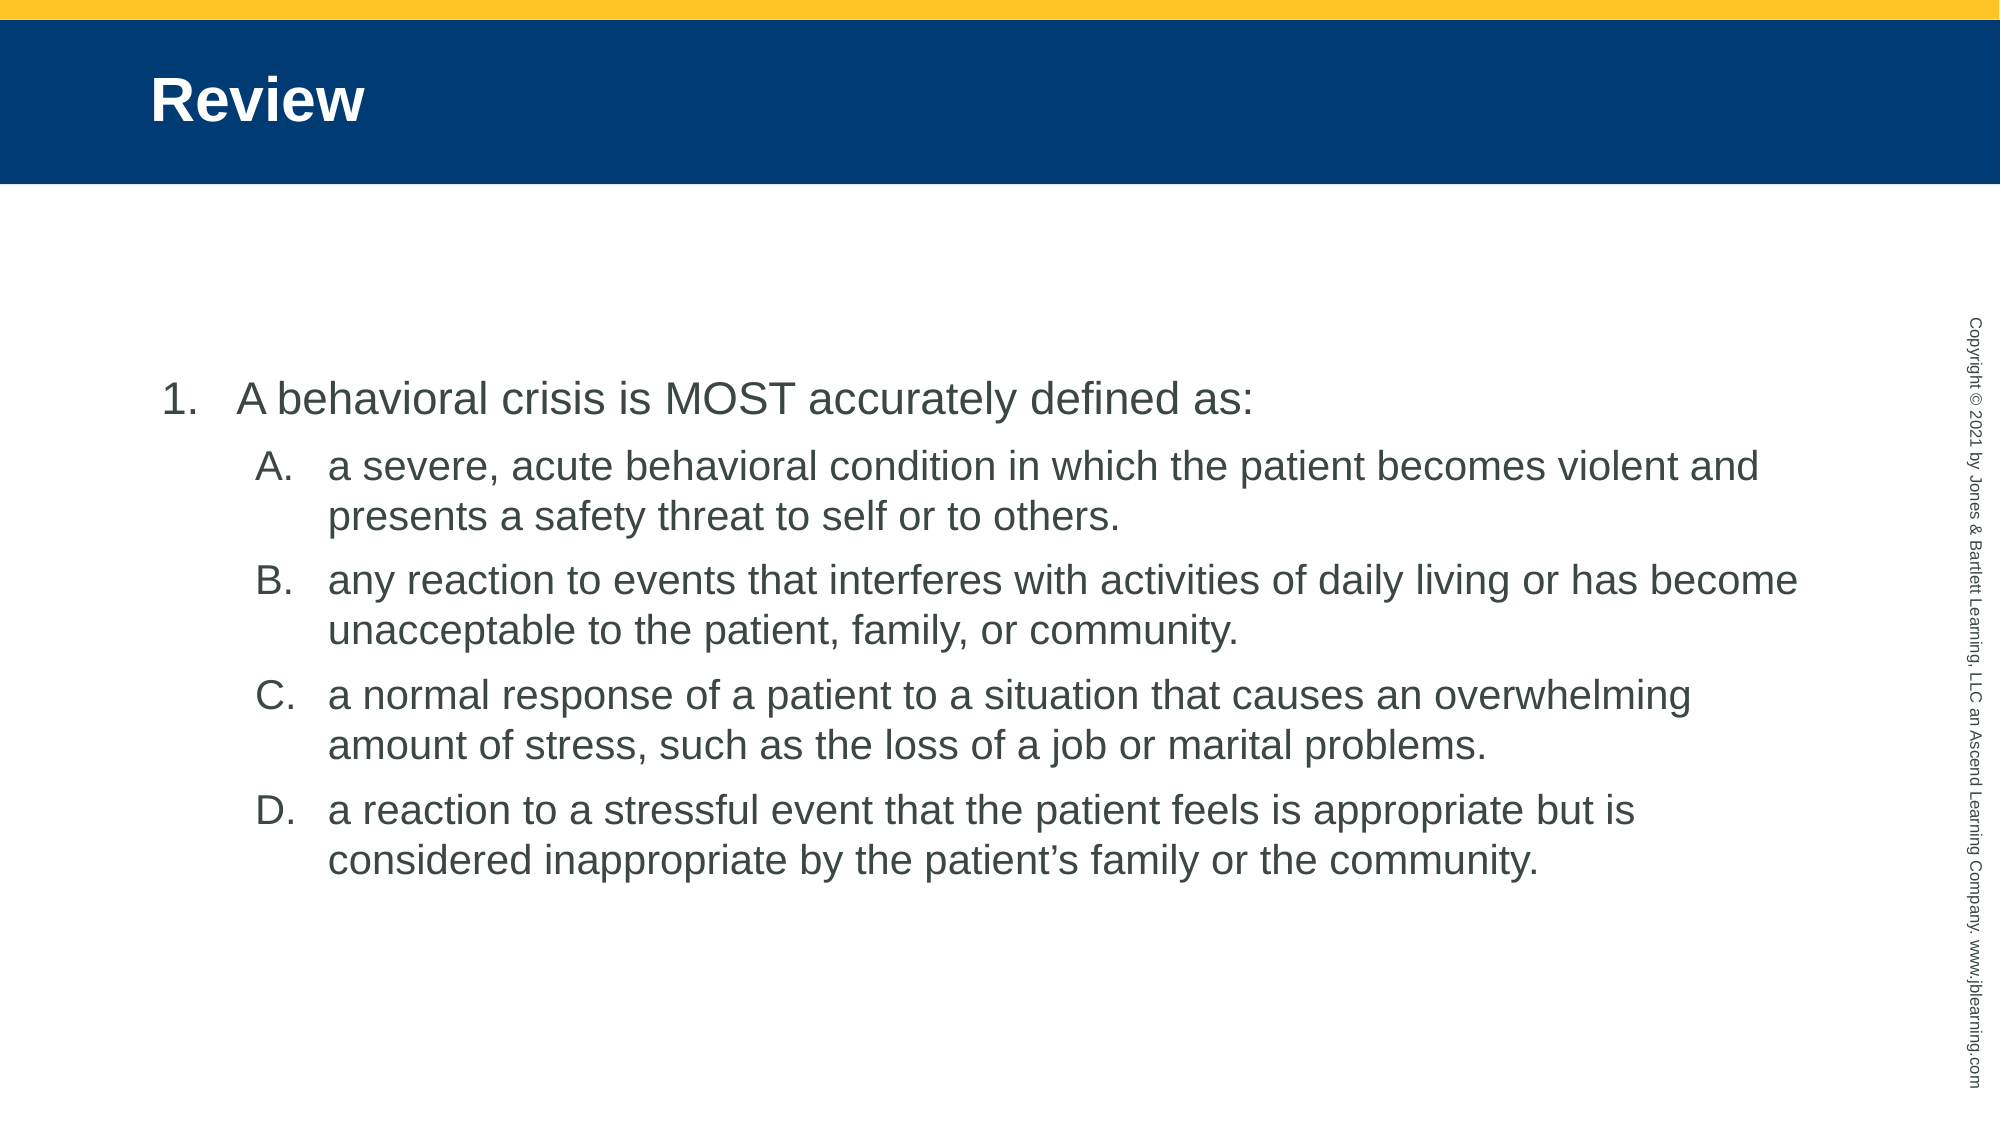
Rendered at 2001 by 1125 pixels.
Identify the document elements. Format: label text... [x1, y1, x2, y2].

title Review [0, 19, 2000, 185]
list A behavioral crisis is MOST accurately defined as: a severe, acute behavioral condition in which the patient becomes violent and presents a safety threat to self or to others. any reaction to events that interferes with activities of daily living or has become unacceptable to the patient, family, or community. a normal response of a patient to a situation that causes an overwhelming amount of stress, such as the loss of a job or marital problems. a reaction to a stressful event that the patient feels is appropriate but is considered inappropriate by the patient’s family or the community. [146, 361, 1859, 1016]
